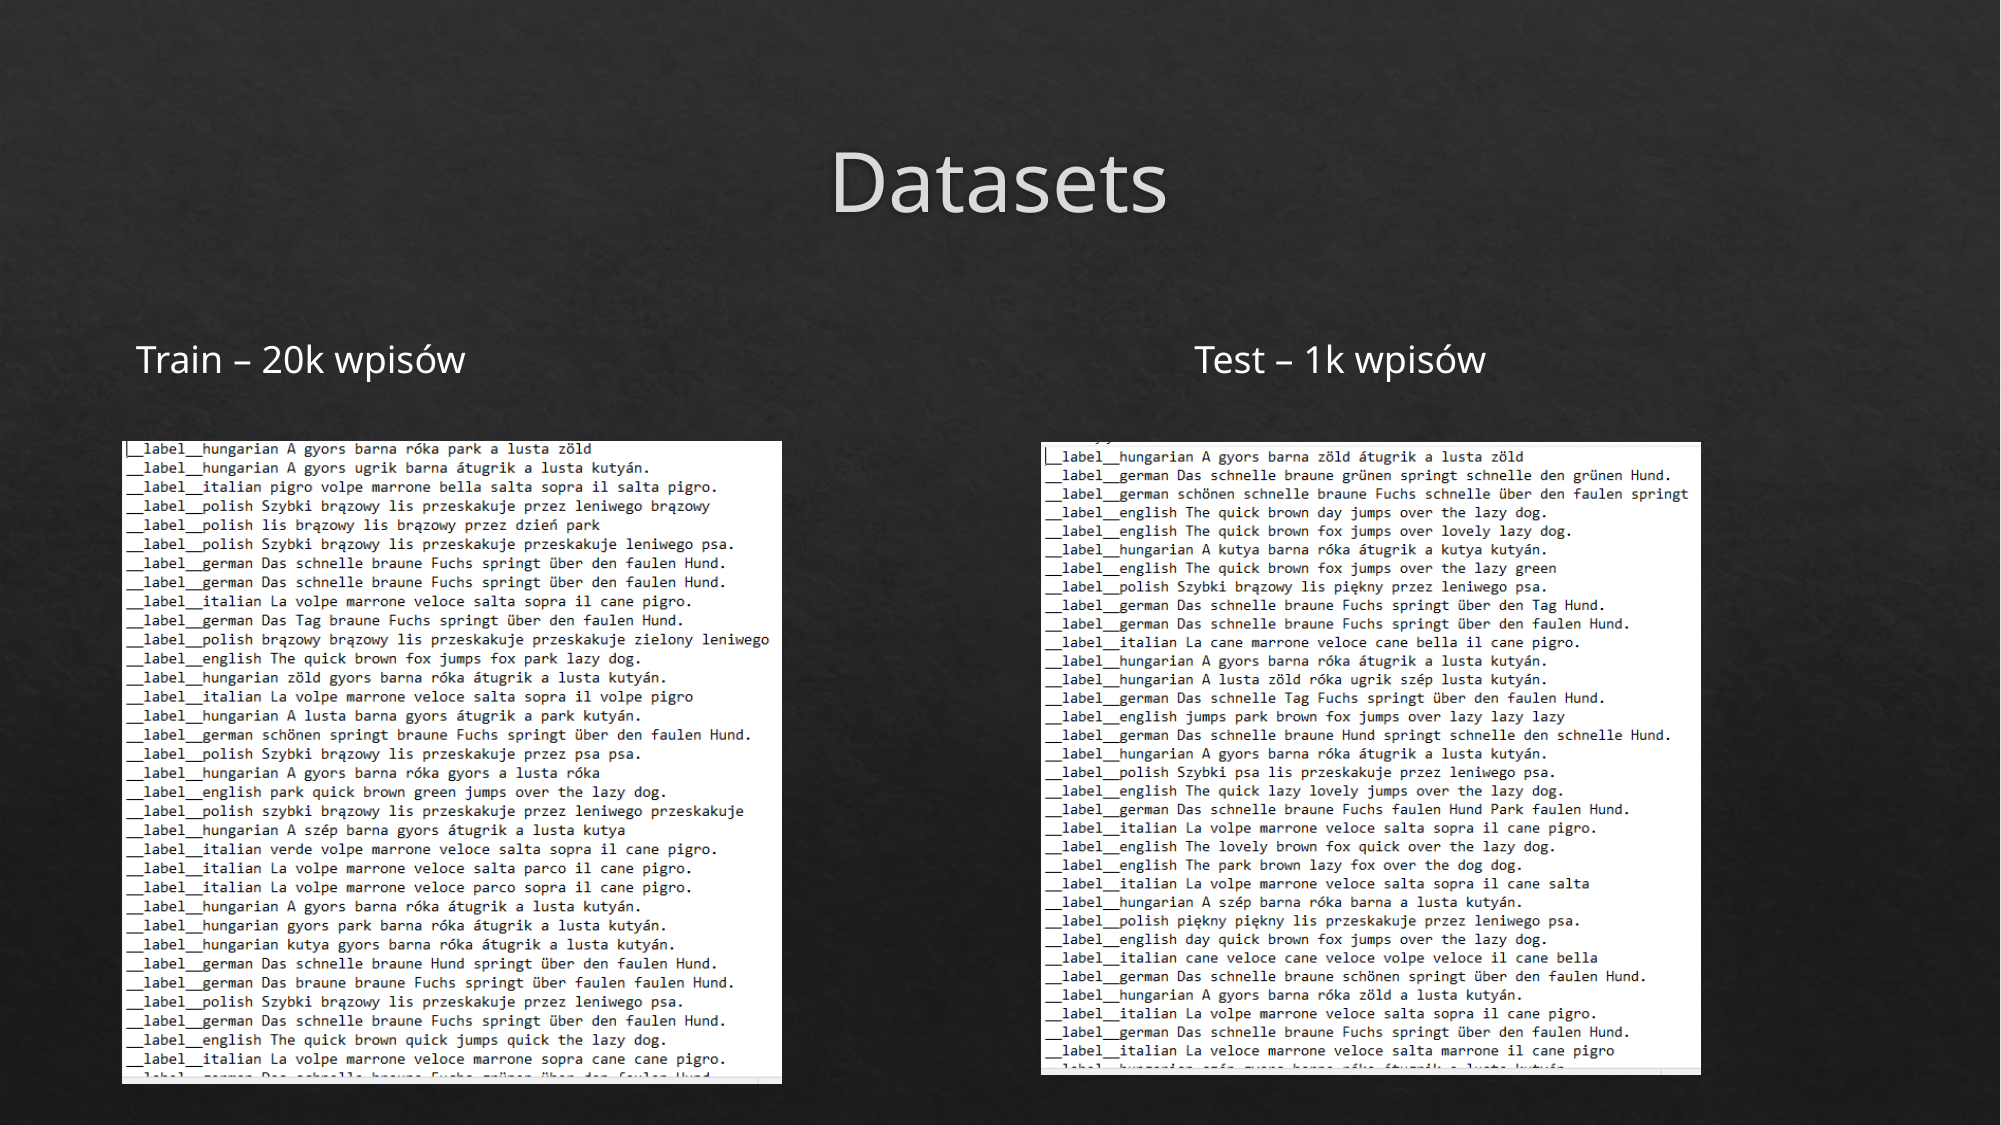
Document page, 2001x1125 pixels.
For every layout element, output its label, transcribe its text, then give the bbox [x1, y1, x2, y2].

picture [1039, 441, 1701, 1076]
title Datasets [149, 99, 1849, 260]
text_box Train – 20k wpisów [121, 328, 862, 389]
picture [120, 441, 782, 1084]
text_box Test – 1k wpisów [1179, 328, 1920, 389]
